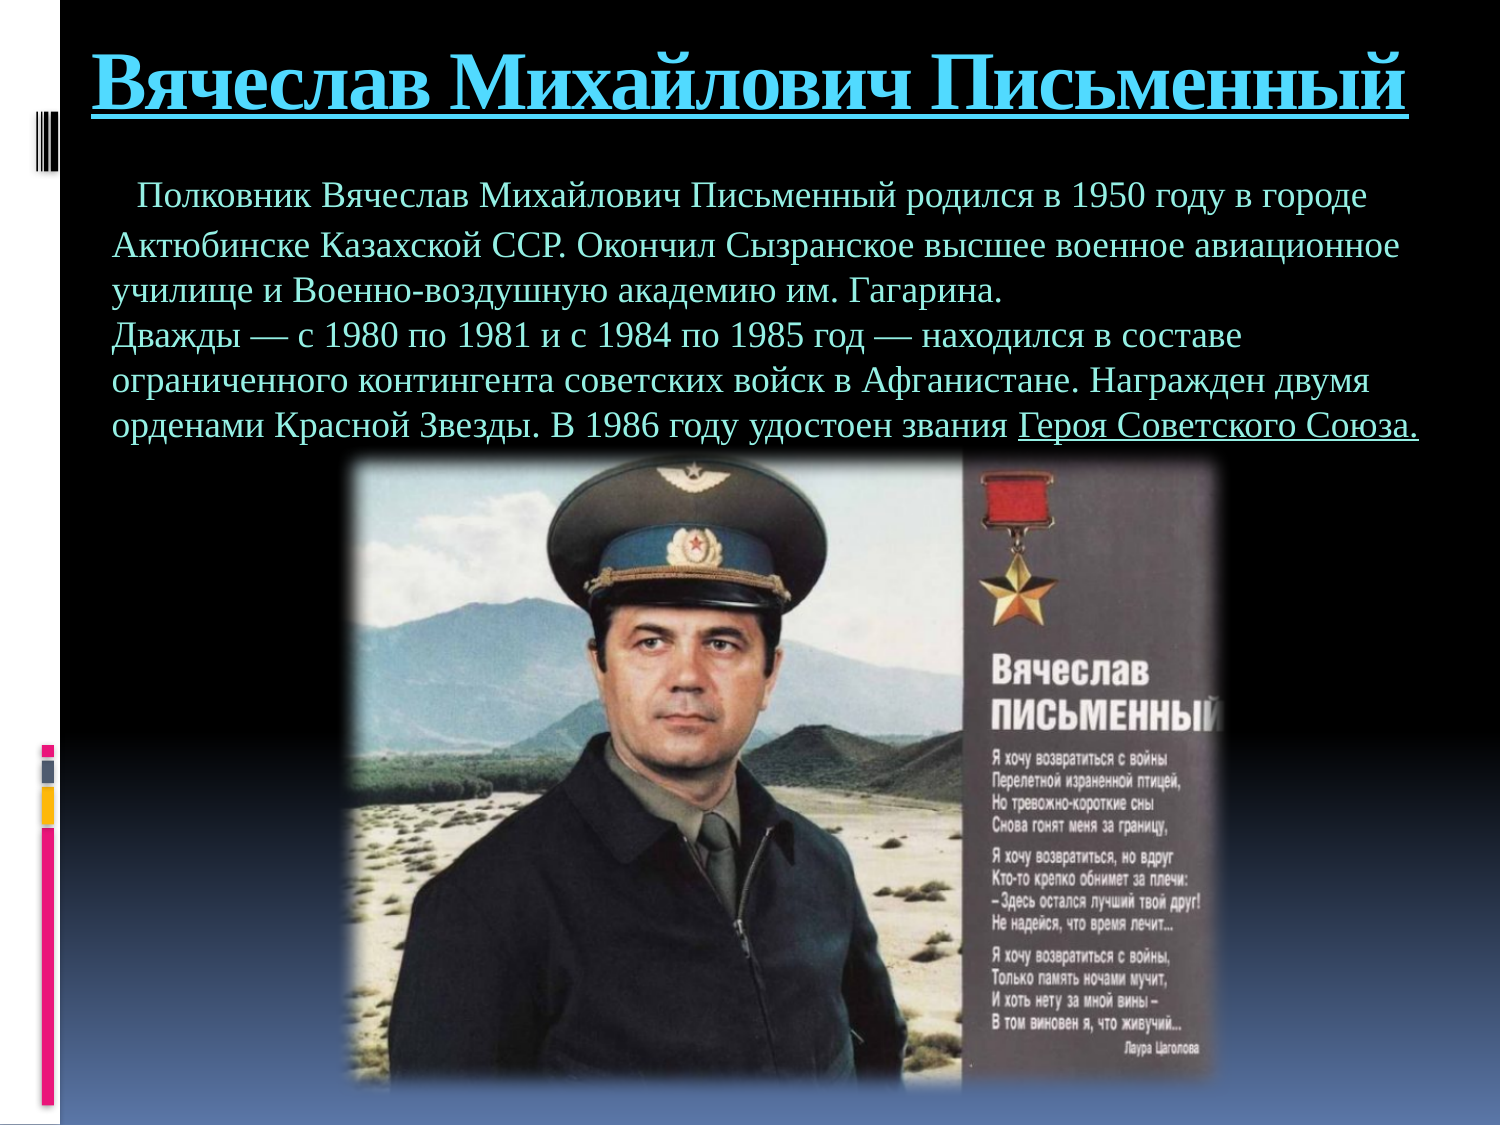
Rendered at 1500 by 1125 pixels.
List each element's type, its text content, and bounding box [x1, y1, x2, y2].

title Вячеслав Михайлович Письменный [76, 19, 1459, 137]
list Полковник Вячеслав Михайлович Письменный родился в 1950 году в городе Актюбинске Казахской ССР. Окончил Сызранское высшее военное авиационное училище и Военно-воздушную академию им. Гагарина. Дважды — с 1980 по 1981 и с 1984 по 1985 год — находился в составе ограниченного контингента советских войск в Афганистане. Награжден двумя орденами Красной Звезды. В 1986 году удостоен звания Героя Советского Союза. [29, 137, 1483, 994]
picture [336, 443, 1232, 1099]
